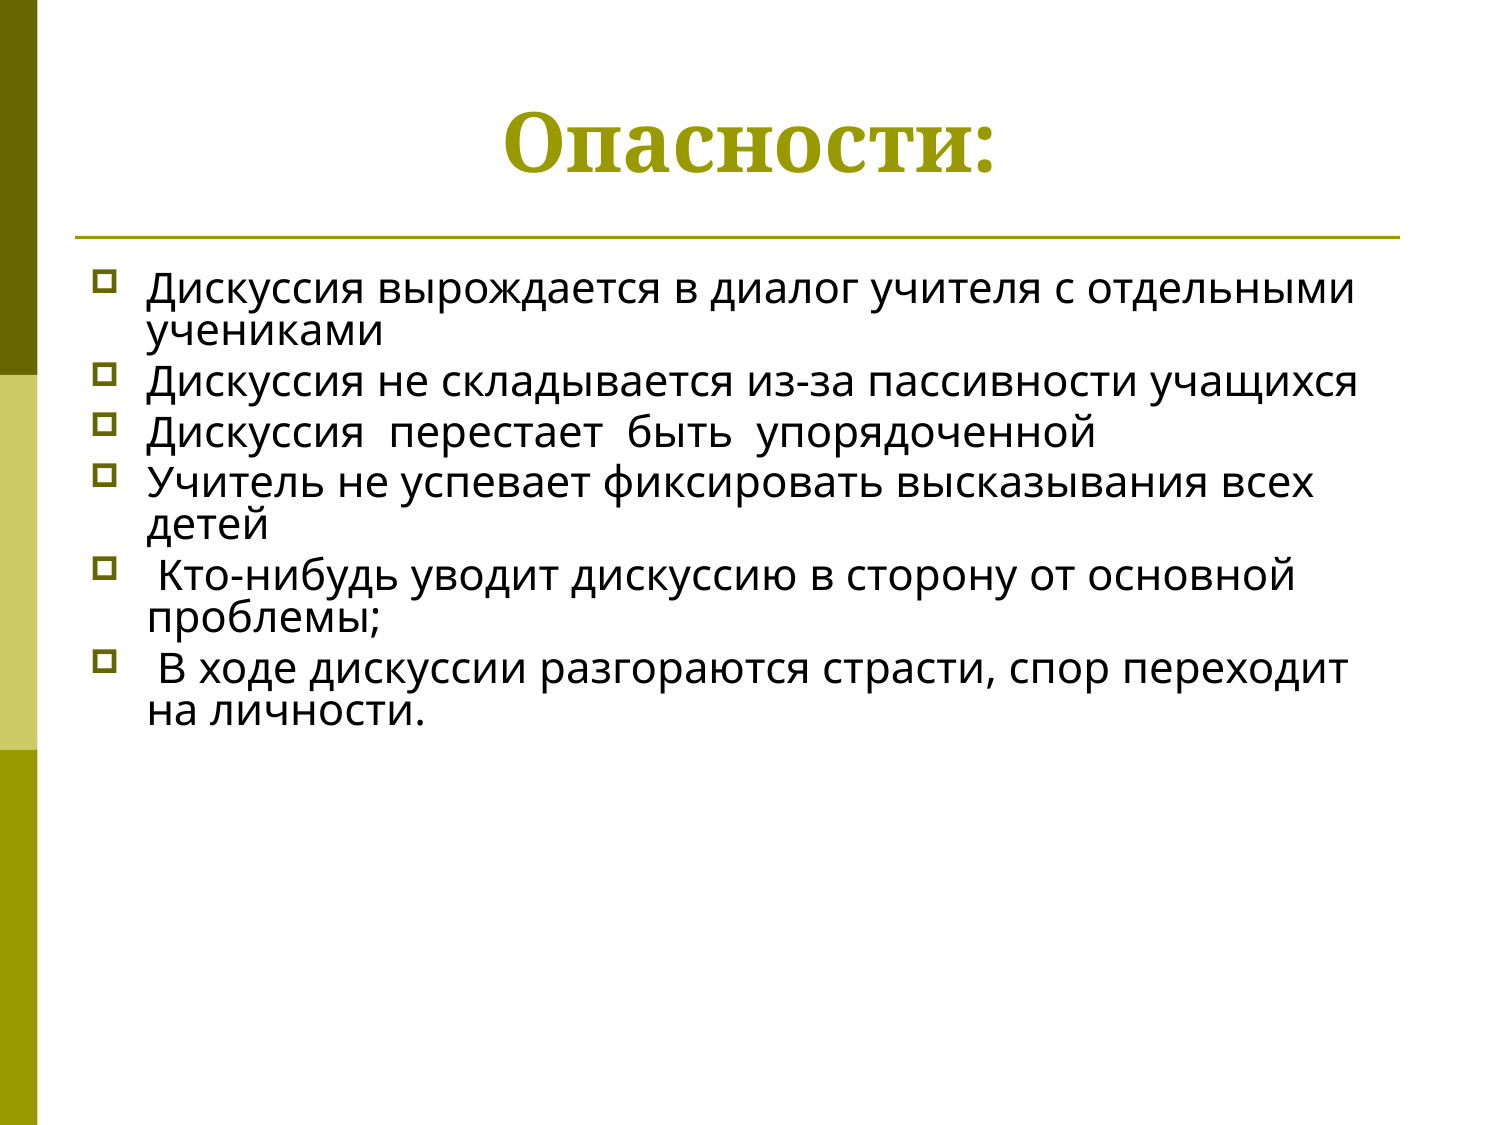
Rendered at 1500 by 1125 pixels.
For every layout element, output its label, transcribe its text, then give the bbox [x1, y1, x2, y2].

list Дискуссия вырождается в диалог учителя с отдельными учениками Дискуссия не складывается из-за пассивности учащихся Дискуссия перестает быть упорядоченной Учитель не успевает фиксировать высказывания всех детей Кто-нибудь уводит дискуссию в сторону от основной проблемы; В ходе дискуссии разгораются страсти, спор переходит на личности. [74, 262, 1426, 1006]
title Опасности: [74, 45, 1426, 233]
